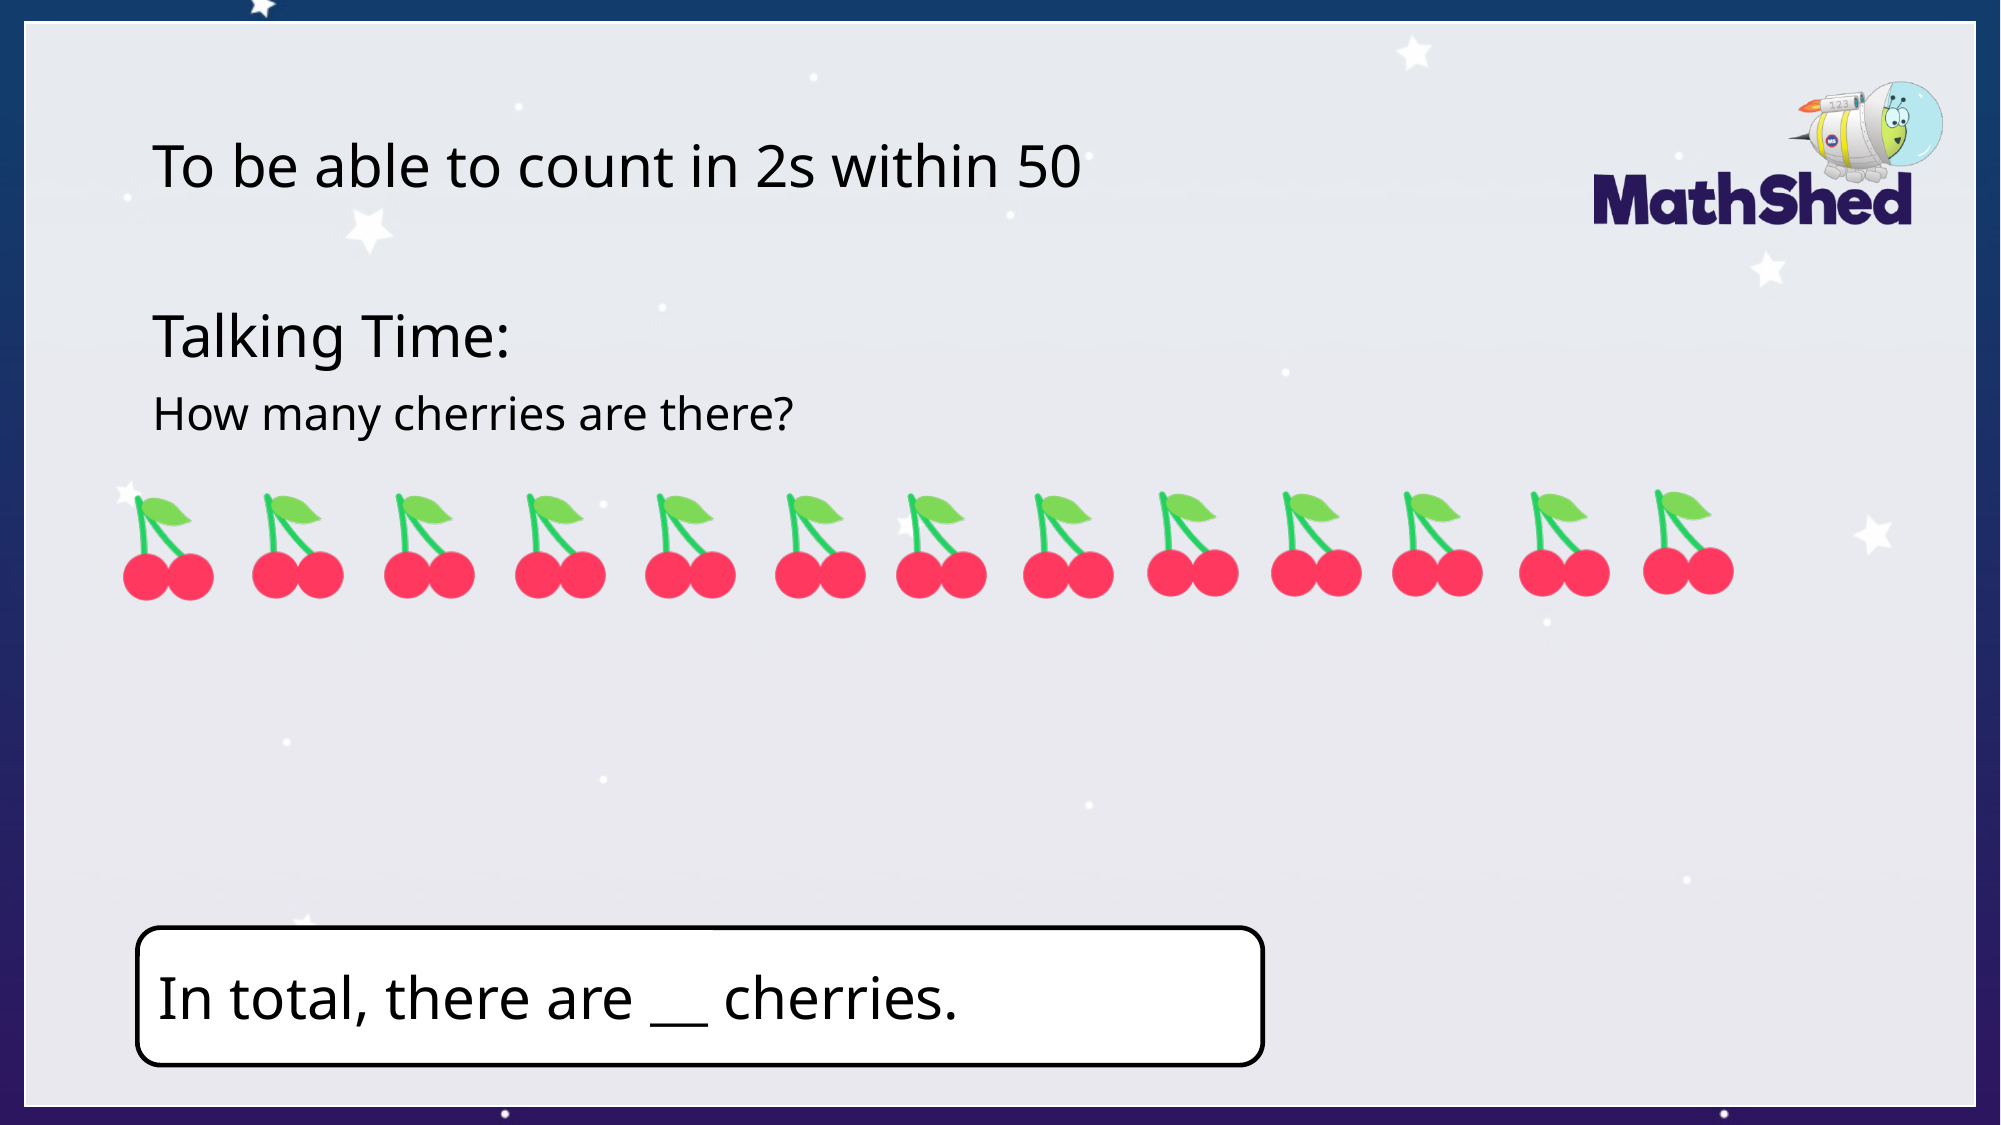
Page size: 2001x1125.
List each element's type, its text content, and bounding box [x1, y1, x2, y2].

text_box In total, there are __ cherries. [136, 926, 1264, 1067]
title To be able to count in 2s within 50 [137, 59, 1578, 278]
list Talking Time: How many cherries are there? [137, 299, 1863, 1014]
picture [0, 0, 2001, 1125]
